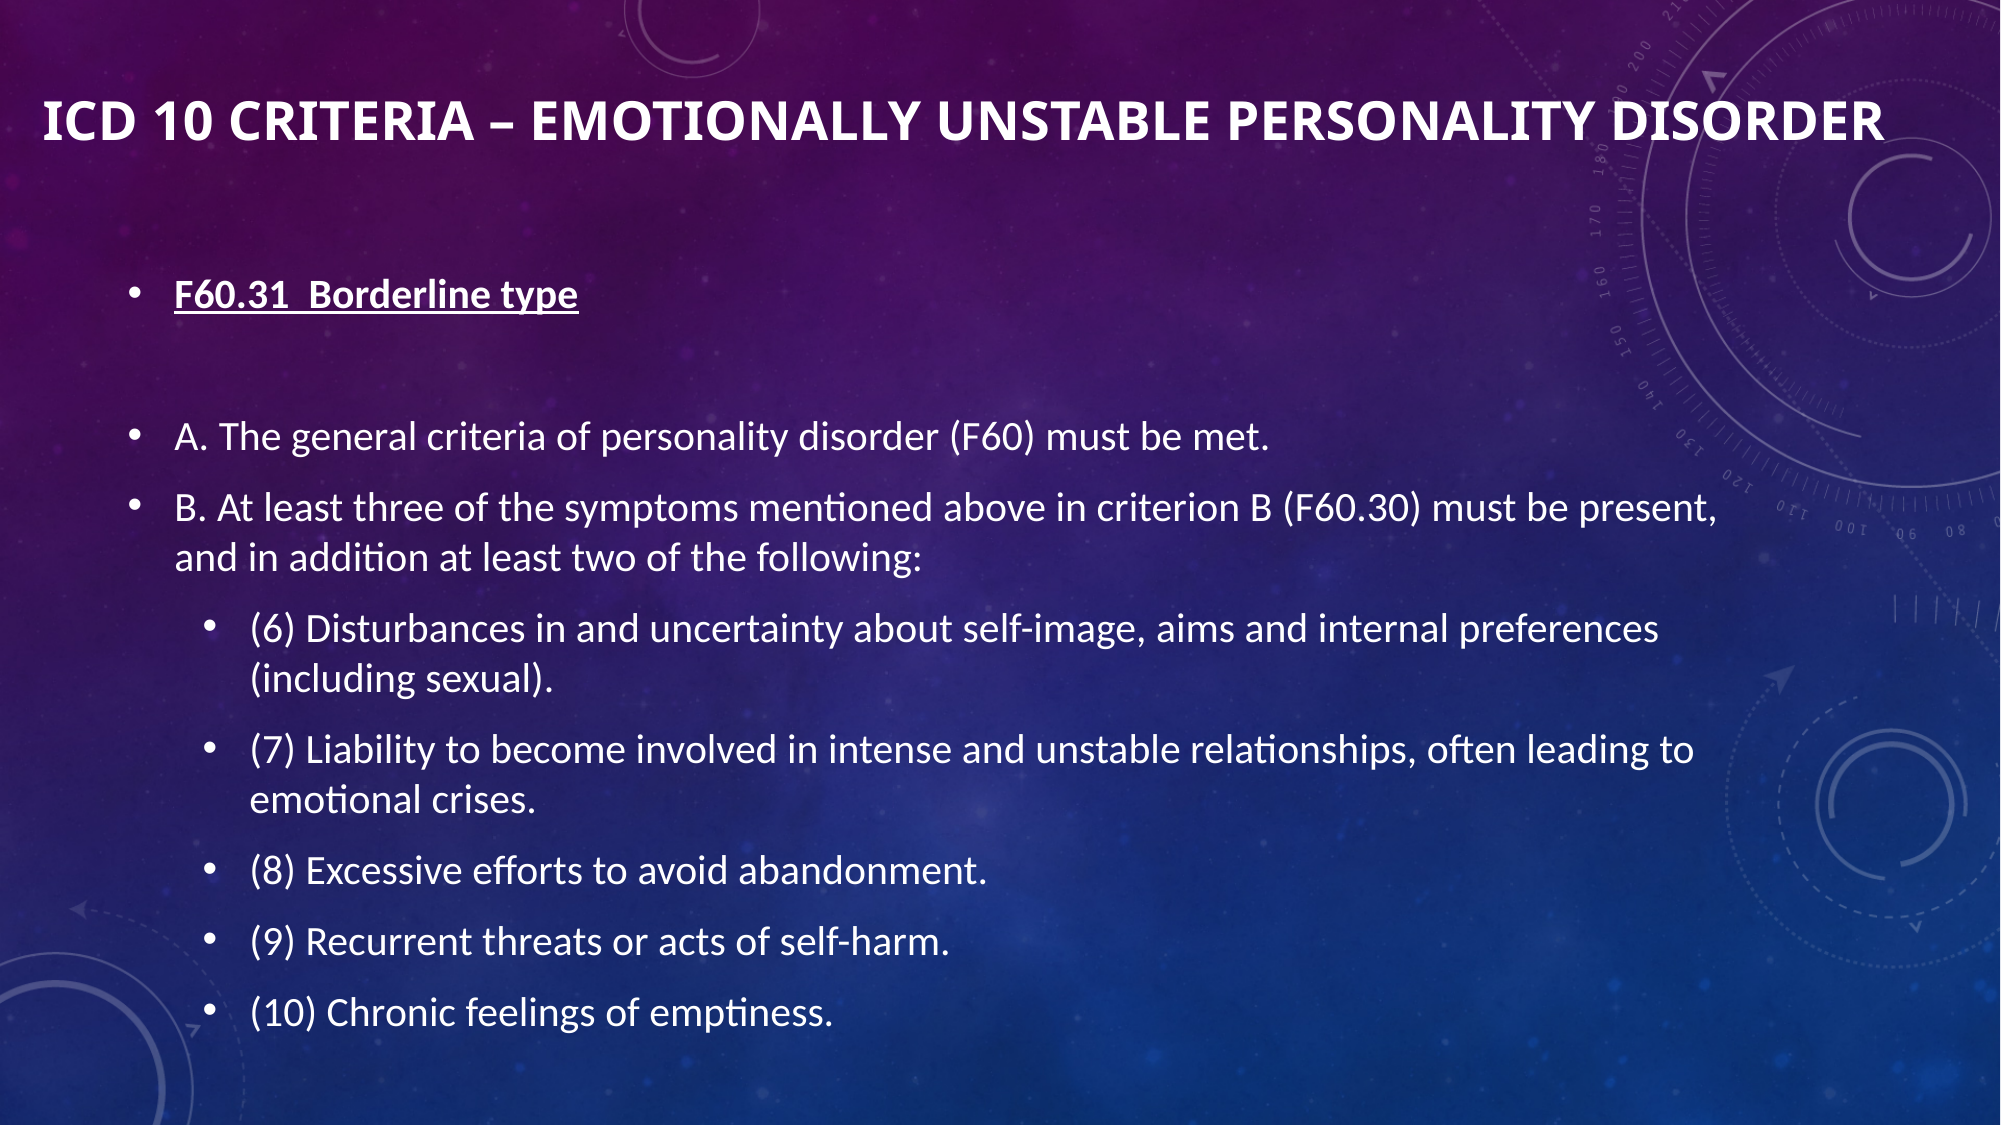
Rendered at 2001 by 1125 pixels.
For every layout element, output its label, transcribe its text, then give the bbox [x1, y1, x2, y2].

title ICD 10 Criteria – Emotionally unstable personality disorder [27, 47, 1929, 191]
list F60.31 Borderline type A. The general criteria of personality disorder (F60) must be met. B. At least three of the symptoms mentioned above in criterion B (F60.30) must be present, and in addition at least two of the following: (6) Disturbances in and uncertainty about self-image, aims and internal preferences (including sexual). (7) Liability to become involved in intense and unstable relationships, often leading to emotional crises. (8) Excessive efforts to avoid abandonment. (9) Recurrent threats or acts of self-harm. (10) Chronic feelings of emptiness. [112, 226, 1775, 1076]
picture [0, 0, 2001, 1125]
